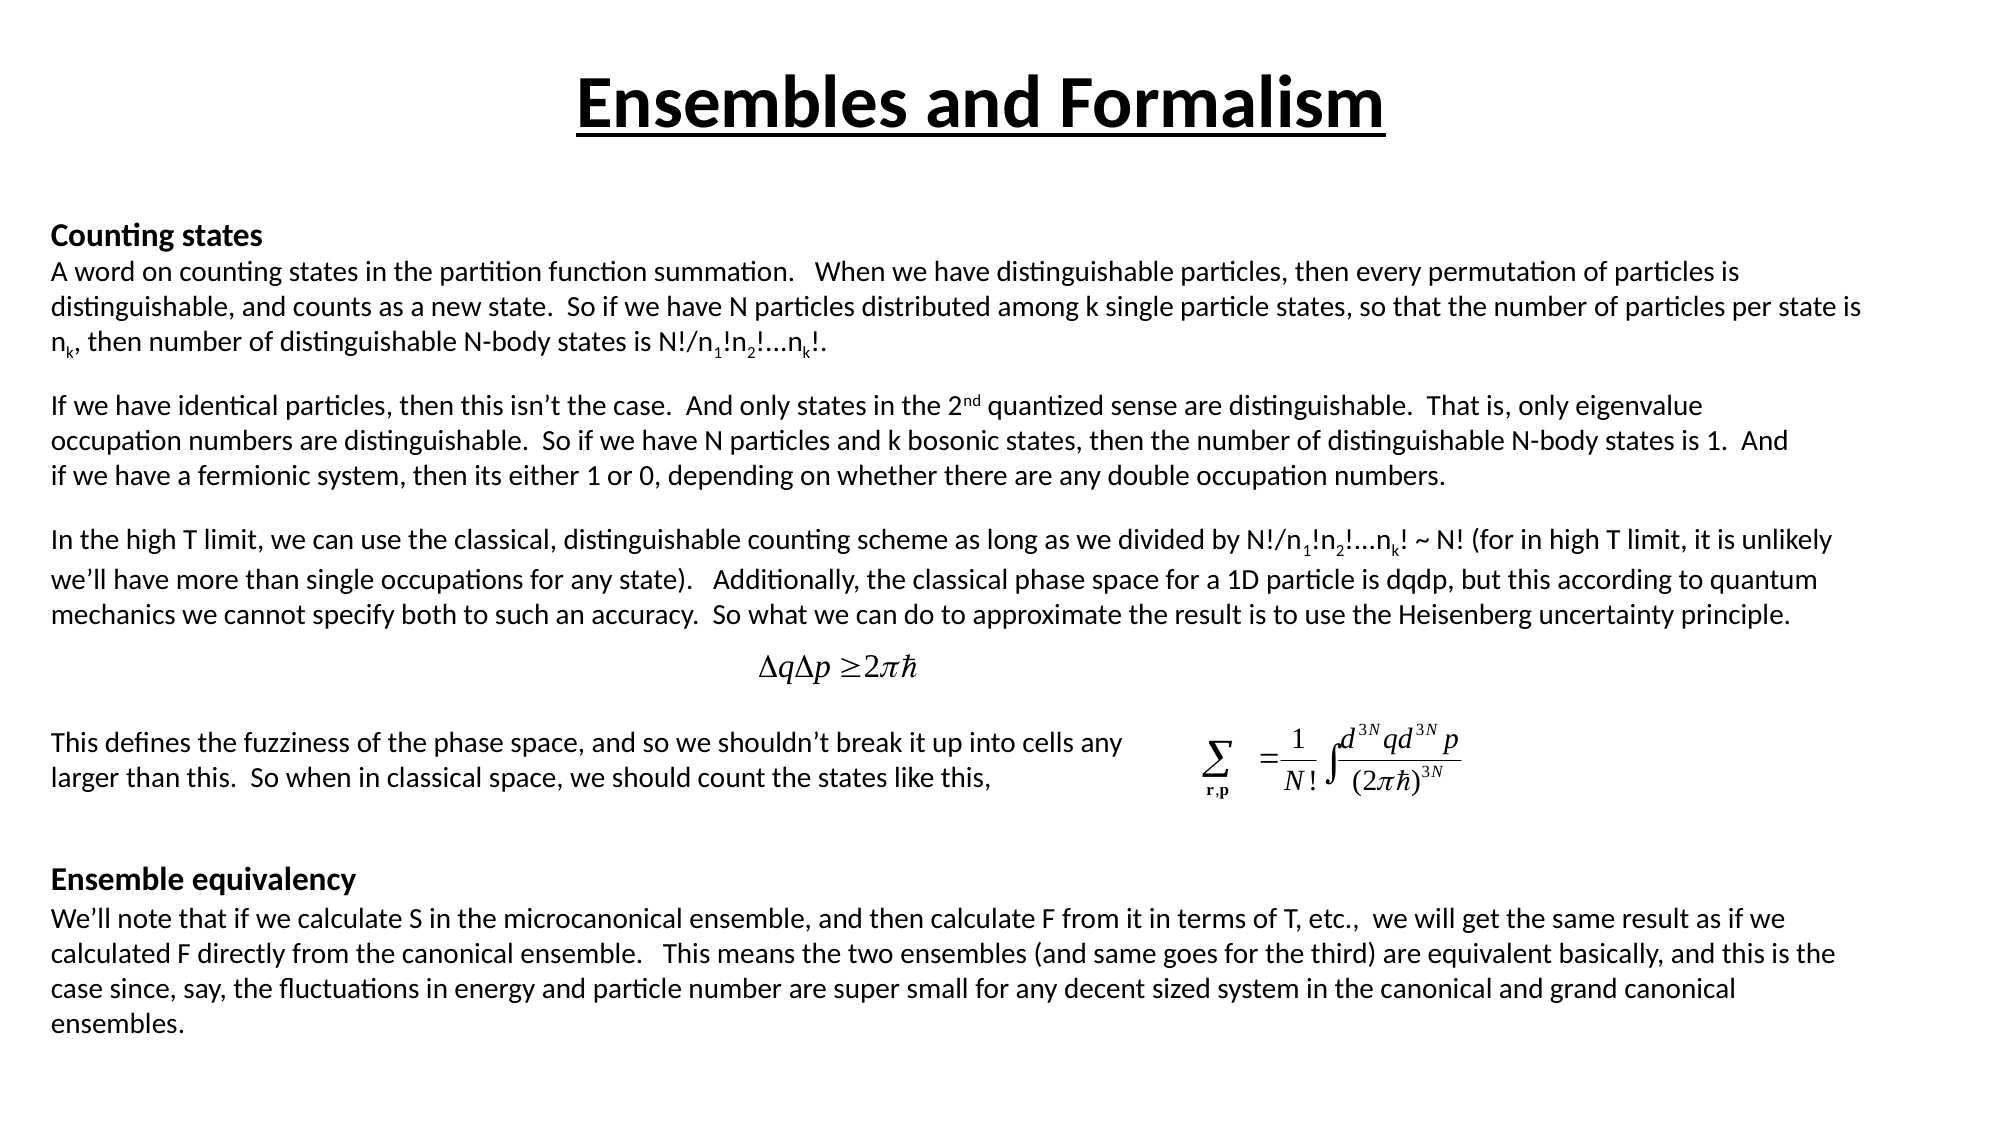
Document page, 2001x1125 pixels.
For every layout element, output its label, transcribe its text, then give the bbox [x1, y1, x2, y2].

text_box This defines the fuzziness of the phase space, and so we shouldn’t break it up into cells any larger than this. So when in classical space, we should count the states like this, [36, 715, 1149, 801]
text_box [753, 647, 925, 692]
text_box We’ll note that if we calculate S in the microcanonical ensemble, and then calculate F from it in terms of T, etc., we will get the same result as if we calculated F directly from the canonical ensemble. This means the two ensembles (and same goes for the third) are equivalent basically, and this is the case since, say, the fluctuations in energy and particle number are super small for any decent sized system in the canonical and grand canonical ensembles. [36, 891, 1867, 1047]
title Ensembles and Formalism [231, 46, 1732, 152]
text_box If we have identical particles, then this isn’t the case. And only states in the 2nd quantized sense are distinguishable. That is, only eigenvalue occupation numbers are distinguishable. So if we have N particles and k bosonic states, then the number of distinguishable N-body states is 1. And if we have a fermionic system, then its either 1 or 0, depending on whether there are any double occupation numbers. [36, 378, 1813, 499]
text_box Ensemble equivalency [36, 850, 445, 891]
text_box In the high T limit, we can use the classical, distinguishable counting scheme as long as we divided by N!/n1!n2!...nk! ~ N! (for in high T limit, it is unlikely we’ll have more than single occupations for any state). Additionally, the classical phase space for a 1D particle is dqdp, but this according to quantum mechanics we cannot specify both to such an accuracy. So what we can do to approximate the result is to use the Heisenberg uncertainty principle. [36, 513, 1899, 638]
text_box A word on counting states in the partition function summation. When we have distinguishable particles, then every permutation of particles is distinguishable, and counts as a new state. So if we have N particles distributed among k single particle states, so that the number of particles per state is n­k, then number of distinguishable N-body states is N!/n1!n2!...nk!. [36, 244, 1899, 370]
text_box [1198, 715, 1468, 805]
text_box Counting states [36, 205, 309, 261]
